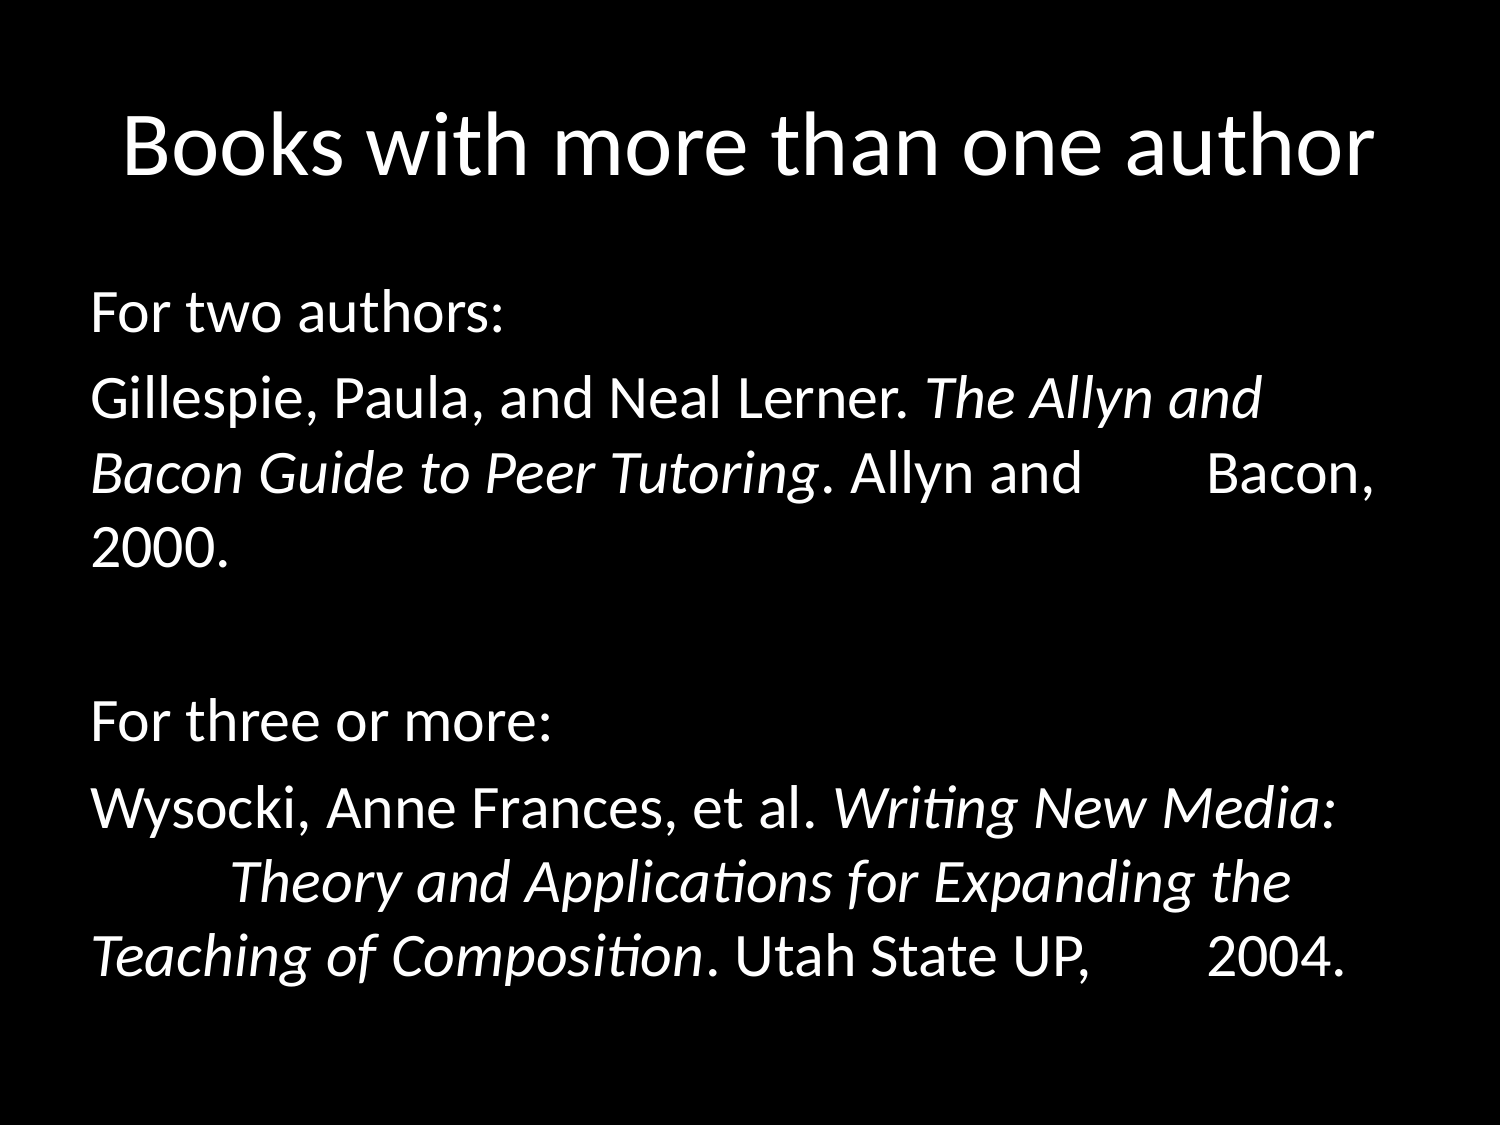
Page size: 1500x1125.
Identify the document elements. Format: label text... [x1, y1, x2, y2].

list For two authors: Gillespie, Paula, and Neal Lerner. The Allyn and Bacon Guide to Peer Tutoring. Allyn and Bacon, 2000. For three or more: Wysocki, Anne Frances, et al. Writing New Media: Theory and Applications for Expanding the Teaching of Composition. Utah State UP, 2004. [75, 262, 1425, 1005]
title Books with more than one author [75, 45, 1425, 233]
